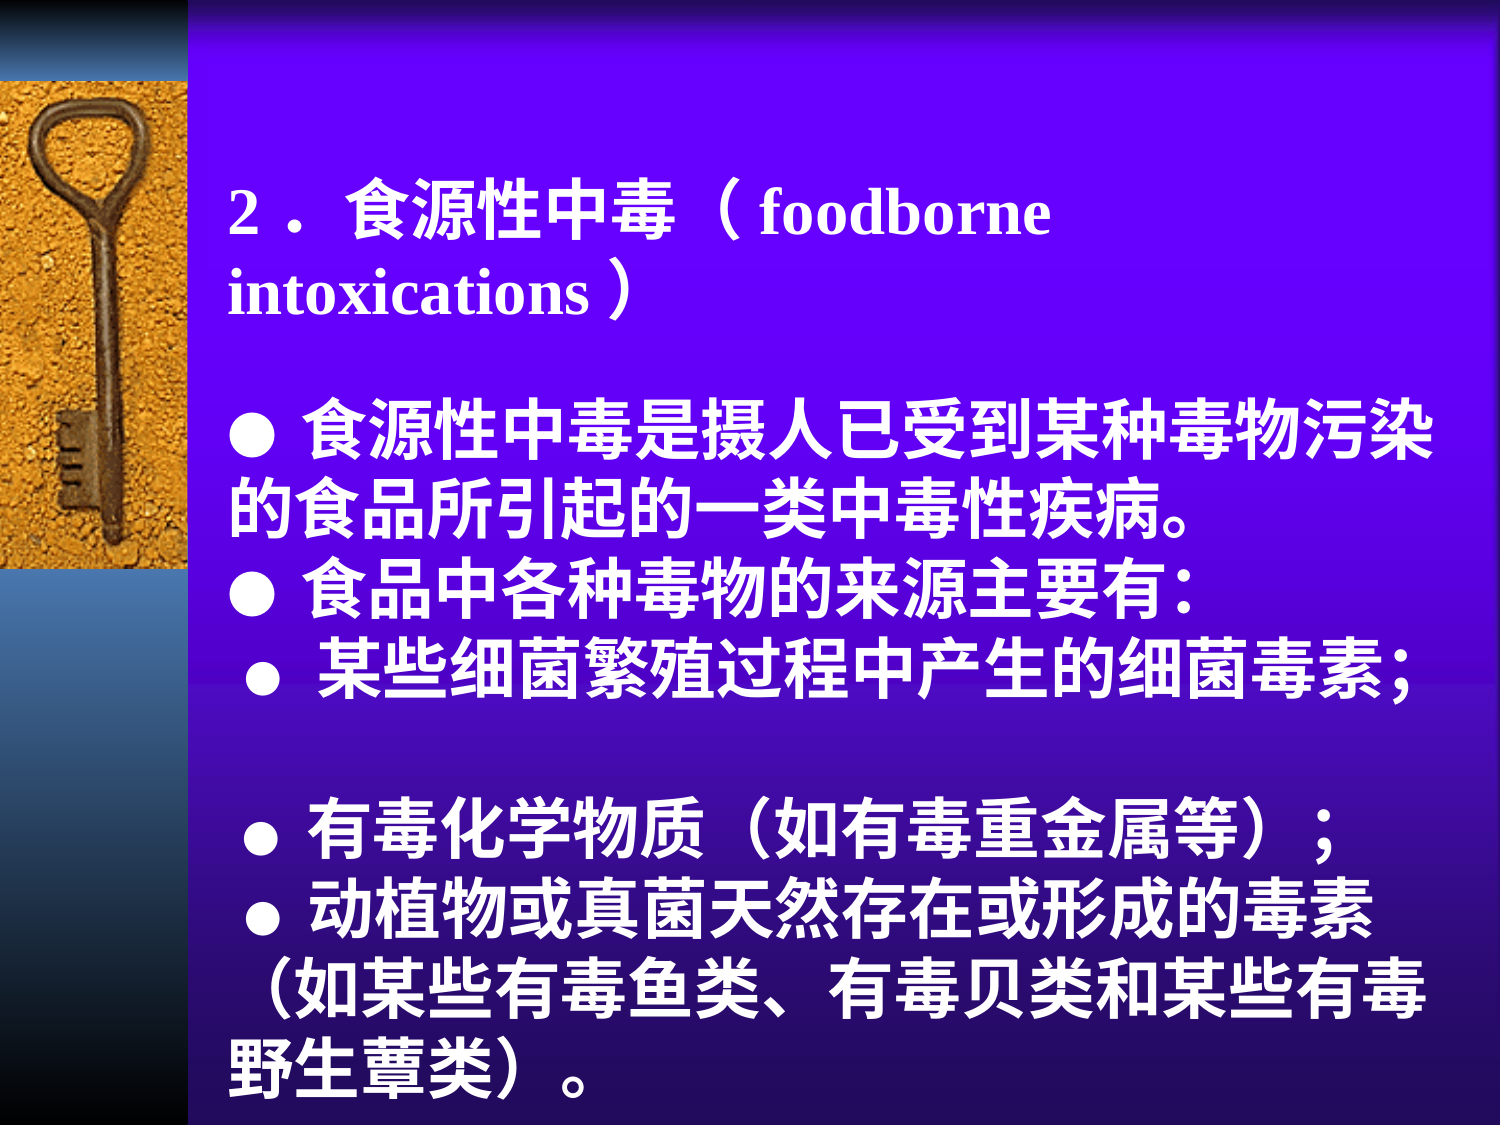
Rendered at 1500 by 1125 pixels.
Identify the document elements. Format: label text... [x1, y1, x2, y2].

picture [0, 0, 1500, 1125]
text_box 2．食源性中毒（foodborne intoxications） ● 食源性中毒是摄人已受到某种毒物污染的食品所引起的一类中毒性疾病。 ● 食品中各种毒物的来源主要有： ● 某些细菌繁殖过程中产生的细菌毒素； ● 有毒化学物质（如有毒重金属等）； ● 动植物或真菌天然存在或形成的毒素（如某些有毒鱼类、有毒贝类和某些有毒野生蕈类）。 [212, 90, 1463, 1125]
